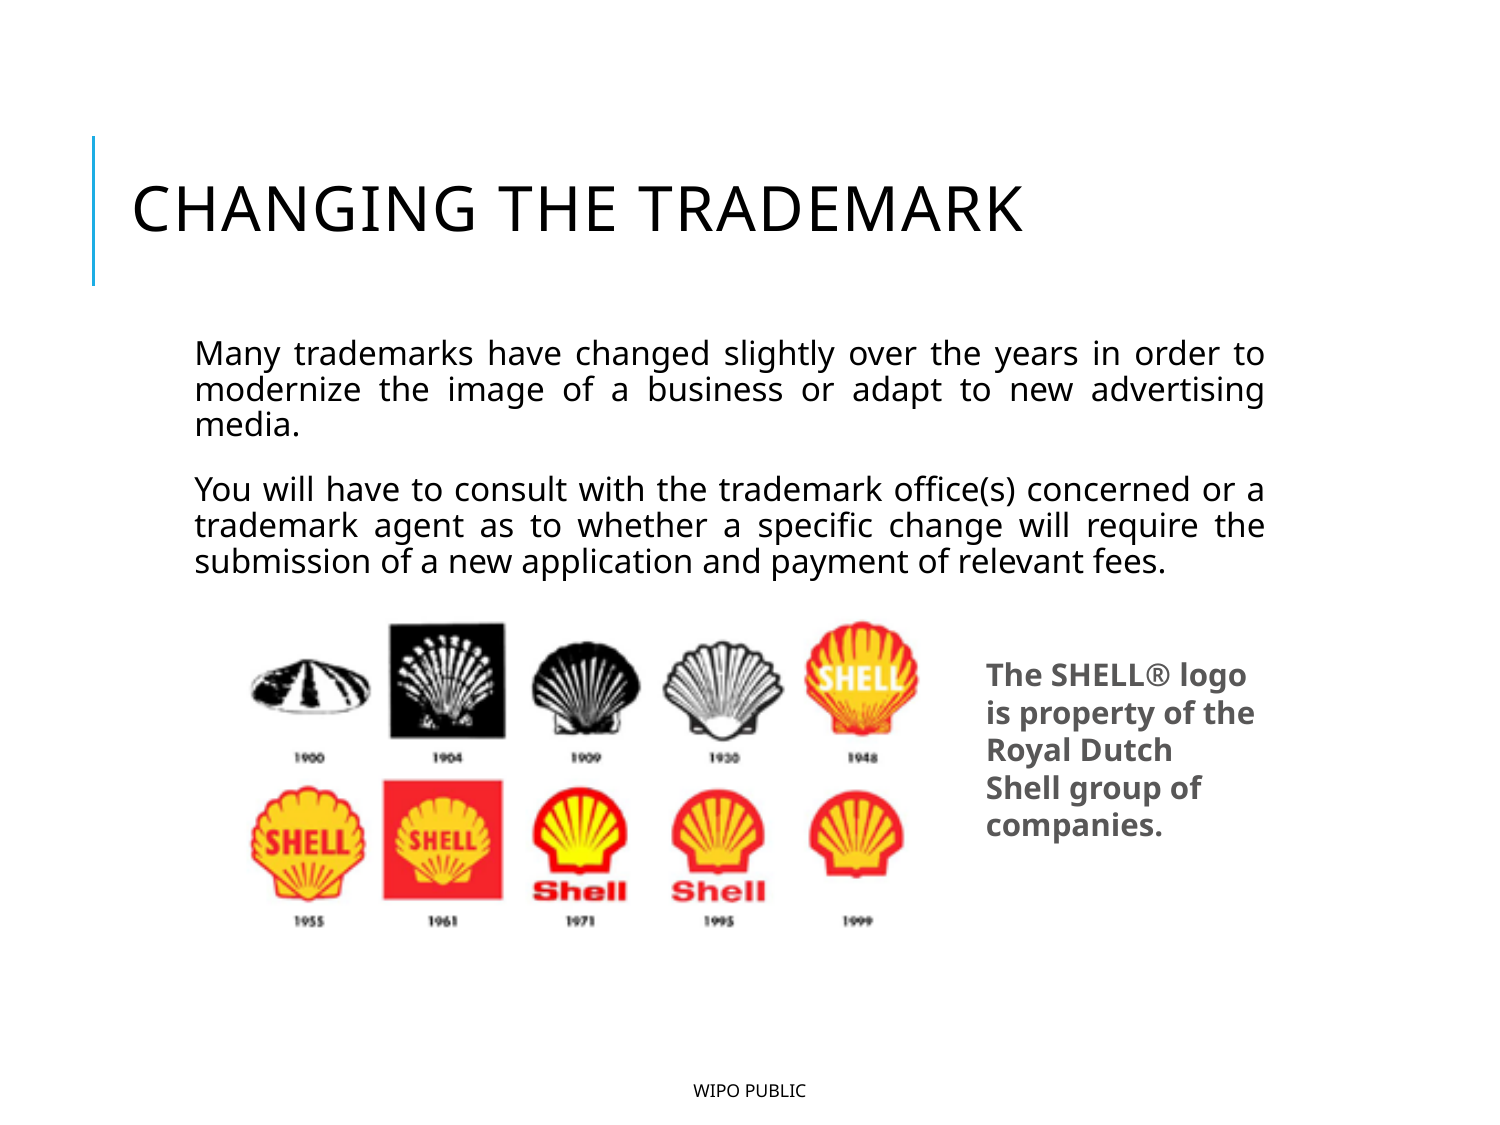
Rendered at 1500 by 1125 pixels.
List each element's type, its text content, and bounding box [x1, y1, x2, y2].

text_box The SHELL® logo is property of the Royal Dutch Shell group of companies. [971, 648, 1272, 851]
picture [243, 609, 938, 930]
title Changing the trademark [120, 126, 1149, 300]
list Many trademarks have changed slightly over the years in order to modernize the image of a business or adapt to new advertising media. You will have to consult with the trademark office(s) concerned or a trademark agent as to whether a specific change will require the submission of a new application and payment of relevant fees. [171, 329, 1275, 807]
